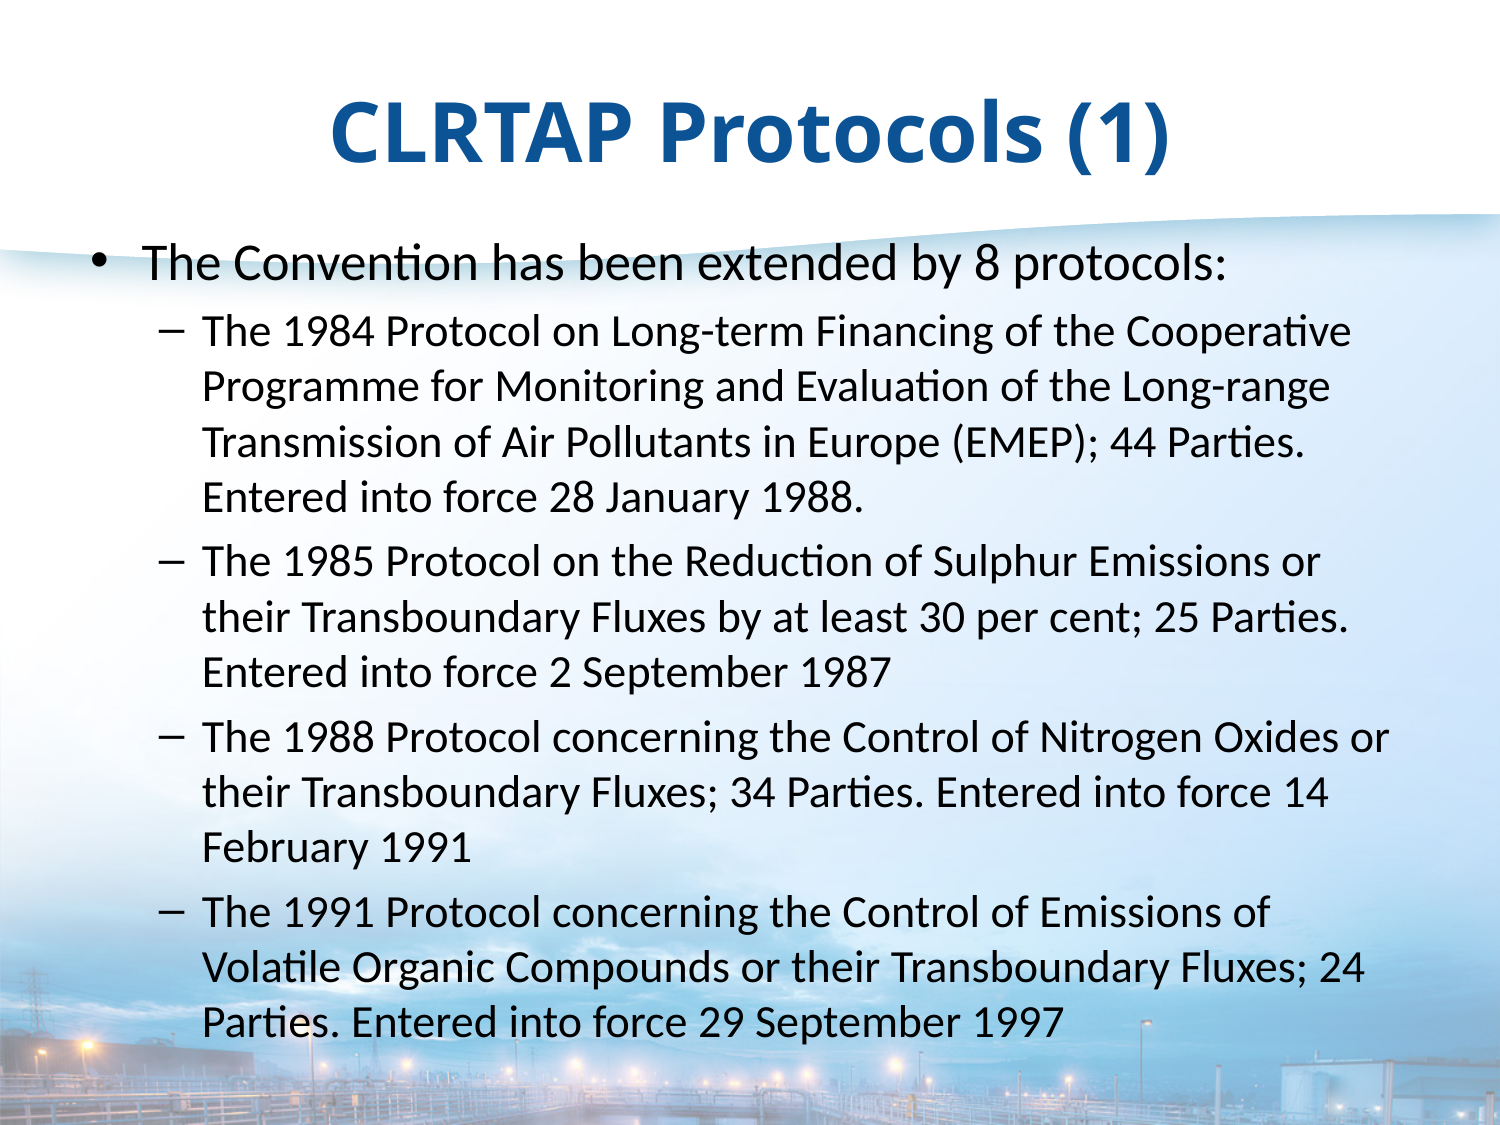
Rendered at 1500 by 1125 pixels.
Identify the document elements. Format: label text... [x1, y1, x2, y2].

picture [0, 215, 1500, 1125]
title CLRTAP Protocols (1) [75, 45, 1425, 219]
list The Convention has been extended by 8 protocols: The 1984 Protocol on Long-term Financing of the Cooperative Programme for Monitoring and Evaluation of the Long-range Transmission of Air Pollutants in Europe (EMEP); 44 Parties. Entered into force 28 January 1988. The 1985 Protocol on the Reduction of Sulphur Emissions or their Transboundary Fluxes by at least 30 per cent; 25 Parties. Entered into force 2 September 1987 The 1988 Protocol concerning the Control of Nitrogen Oxides or their Transboundary Fluxes; 34 Parties. Entered into force 14 February 1991 The 1991 Protocol concerning the Control of Emissions of Volatile Organic Compounds or their Transboundary Fluxes; 24 Parties. Entered into force 29 September 1997 [75, 219, 1425, 1071]
